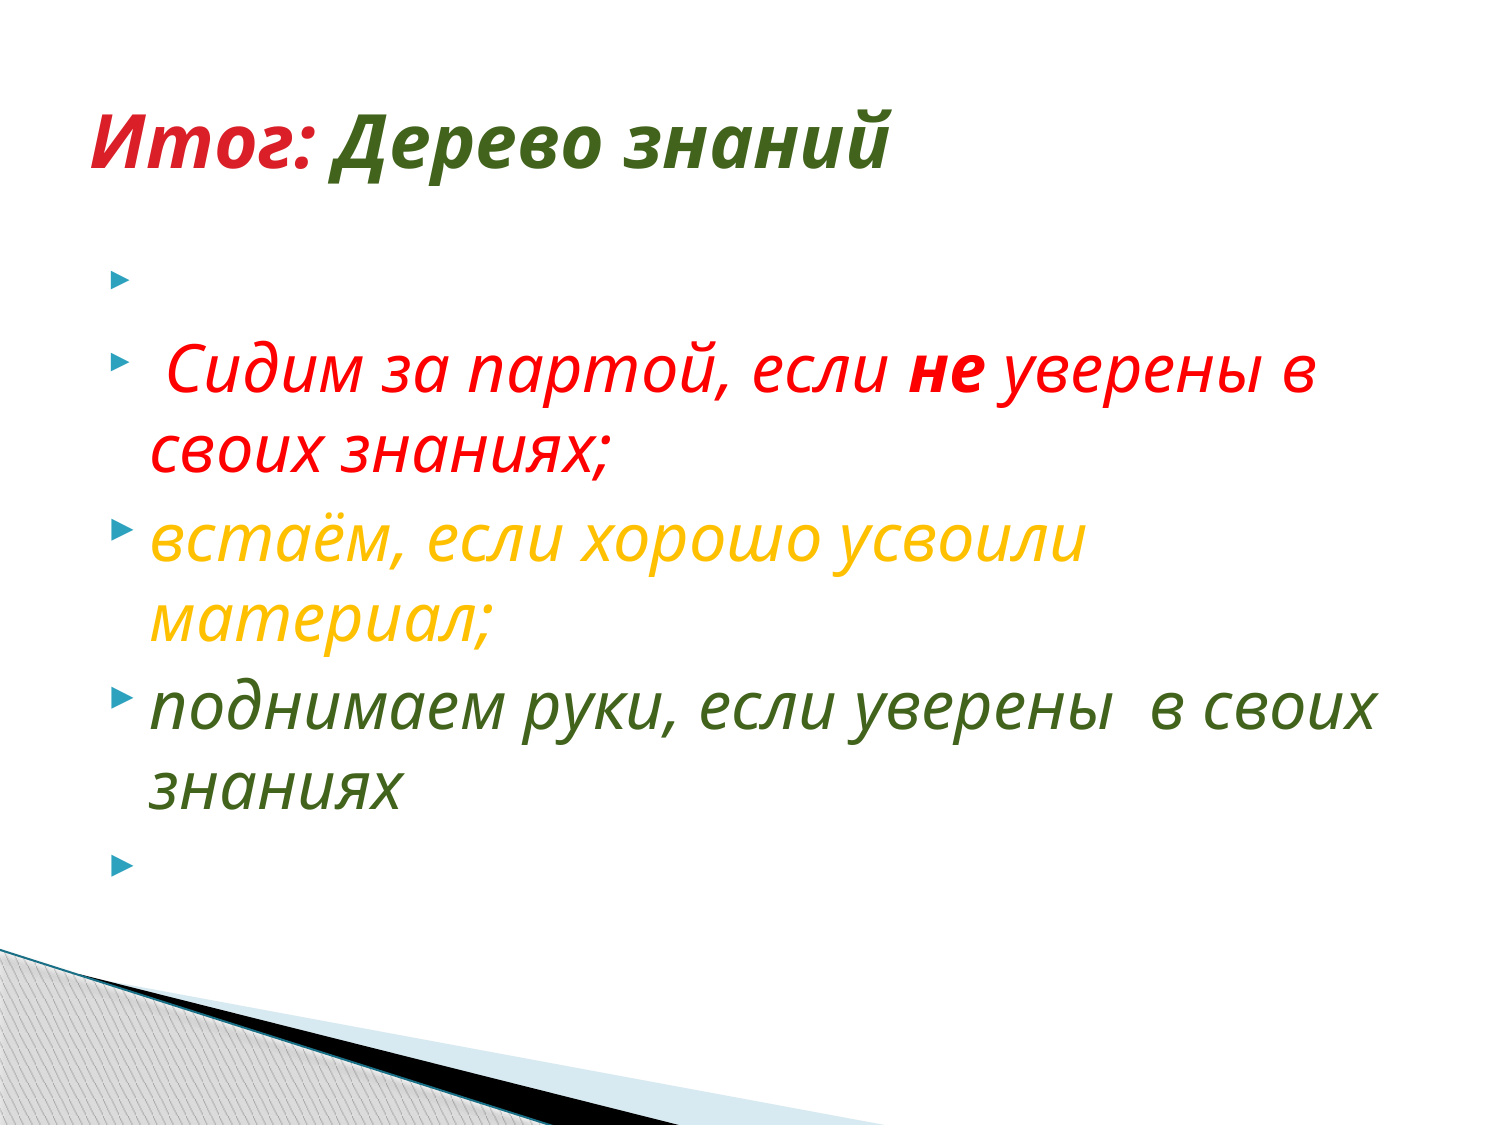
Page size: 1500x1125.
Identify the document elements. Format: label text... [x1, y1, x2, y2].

list Сидим за партой, если не уверены в своих знаниях; встаём, если хорошо усвоили материал; поднимаем руки, если уверены в своих знаниях [75, 243, 1425, 986]
title Итог: Дерево знаний [75, 45, 1425, 233]
